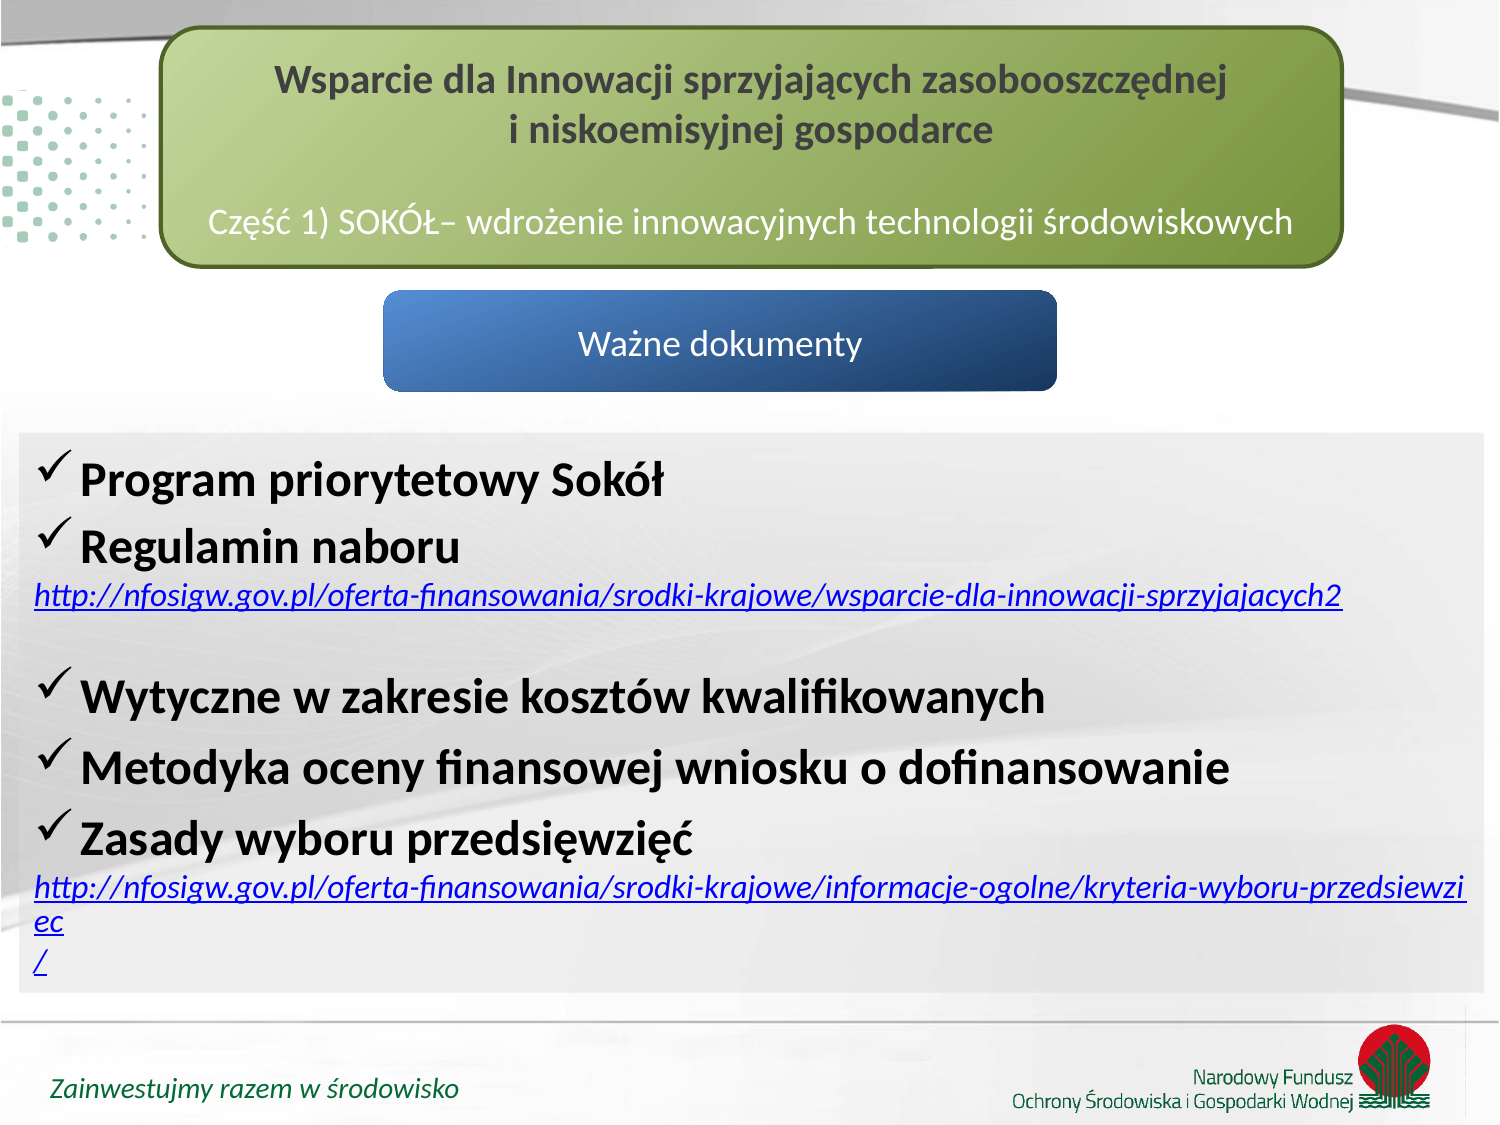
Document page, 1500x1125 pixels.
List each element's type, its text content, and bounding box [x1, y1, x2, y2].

text_box Wsparcie dla Innowacji sprzyjających zasobooszczędnej i niskoemisyjnej gospodarce Część 1) SOKÓŁ– wdrożenie innowacyjnych technologii środowiskowych [158, 25, 1345, 269]
text_box Ważne dokumenty [381, 288, 1060, 394]
text_box Program priorytetowy Sokół Regulamin naboru http://nfosigw.gov.pl/oferta-finansowania/srodki-krajowe/wsparcie-dla-innowacji-sprzyjajacych2 Wytyczne w zakresie kosztów kwalifikowanych Metodyka oceny finansowej wniosku o dofinansowanie Zasady wyboru przedsięwzięć http://nfosigw.gov.pl/oferta-finansowania/srodki-krajowe/informacje-ogolne/kryteria-wyboru-przedsiewziec/ [19, 432, 1484, 993]
picture [0, 0, 1499, 1125]
